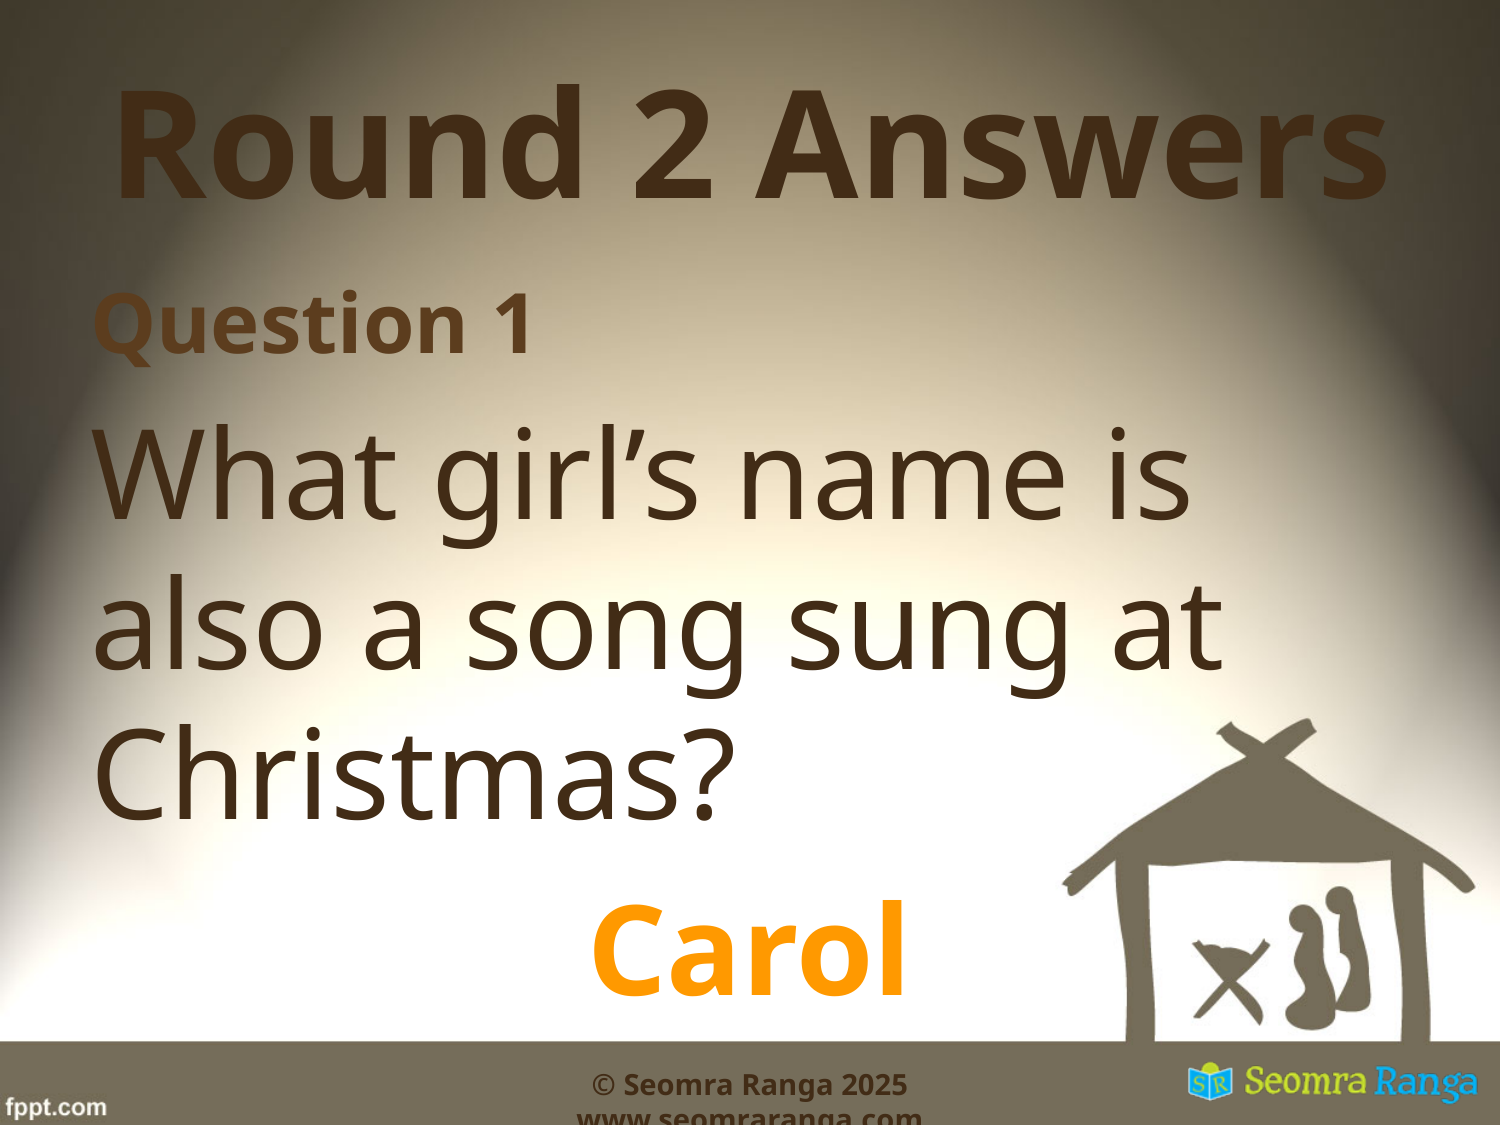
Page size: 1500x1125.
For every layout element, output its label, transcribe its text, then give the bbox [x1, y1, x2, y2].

picture [0, 0, 1500, 1125]
list Question 1 What girl’s name is also a song sung at Christmas? Carol [75, 262, 1425, 1005]
text_box © Seomra Ranga 2025 www.seomraranga.com [401, 1058, 1099, 1125]
title Round 2 Answers [75, 45, 1425, 233]
